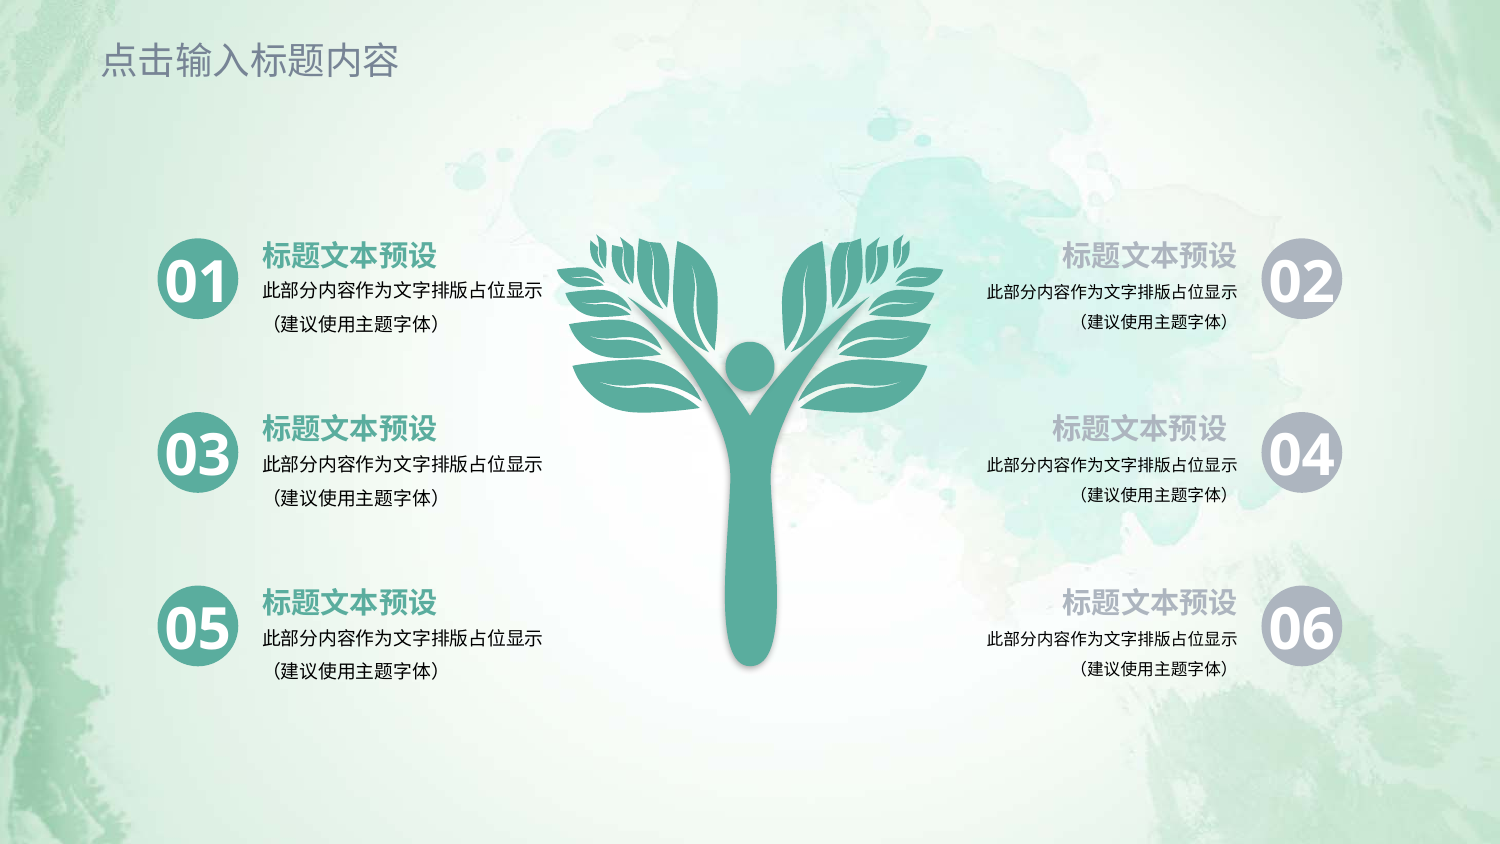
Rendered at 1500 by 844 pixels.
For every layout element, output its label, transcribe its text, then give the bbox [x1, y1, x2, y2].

text_box 点击输入标题内容 [100, 28, 450, 91]
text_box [157, 234, 558, 694]
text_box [559, 234, 944, 667]
picture [0, 0, 1500, 844]
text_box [959, 234, 1343, 694]
